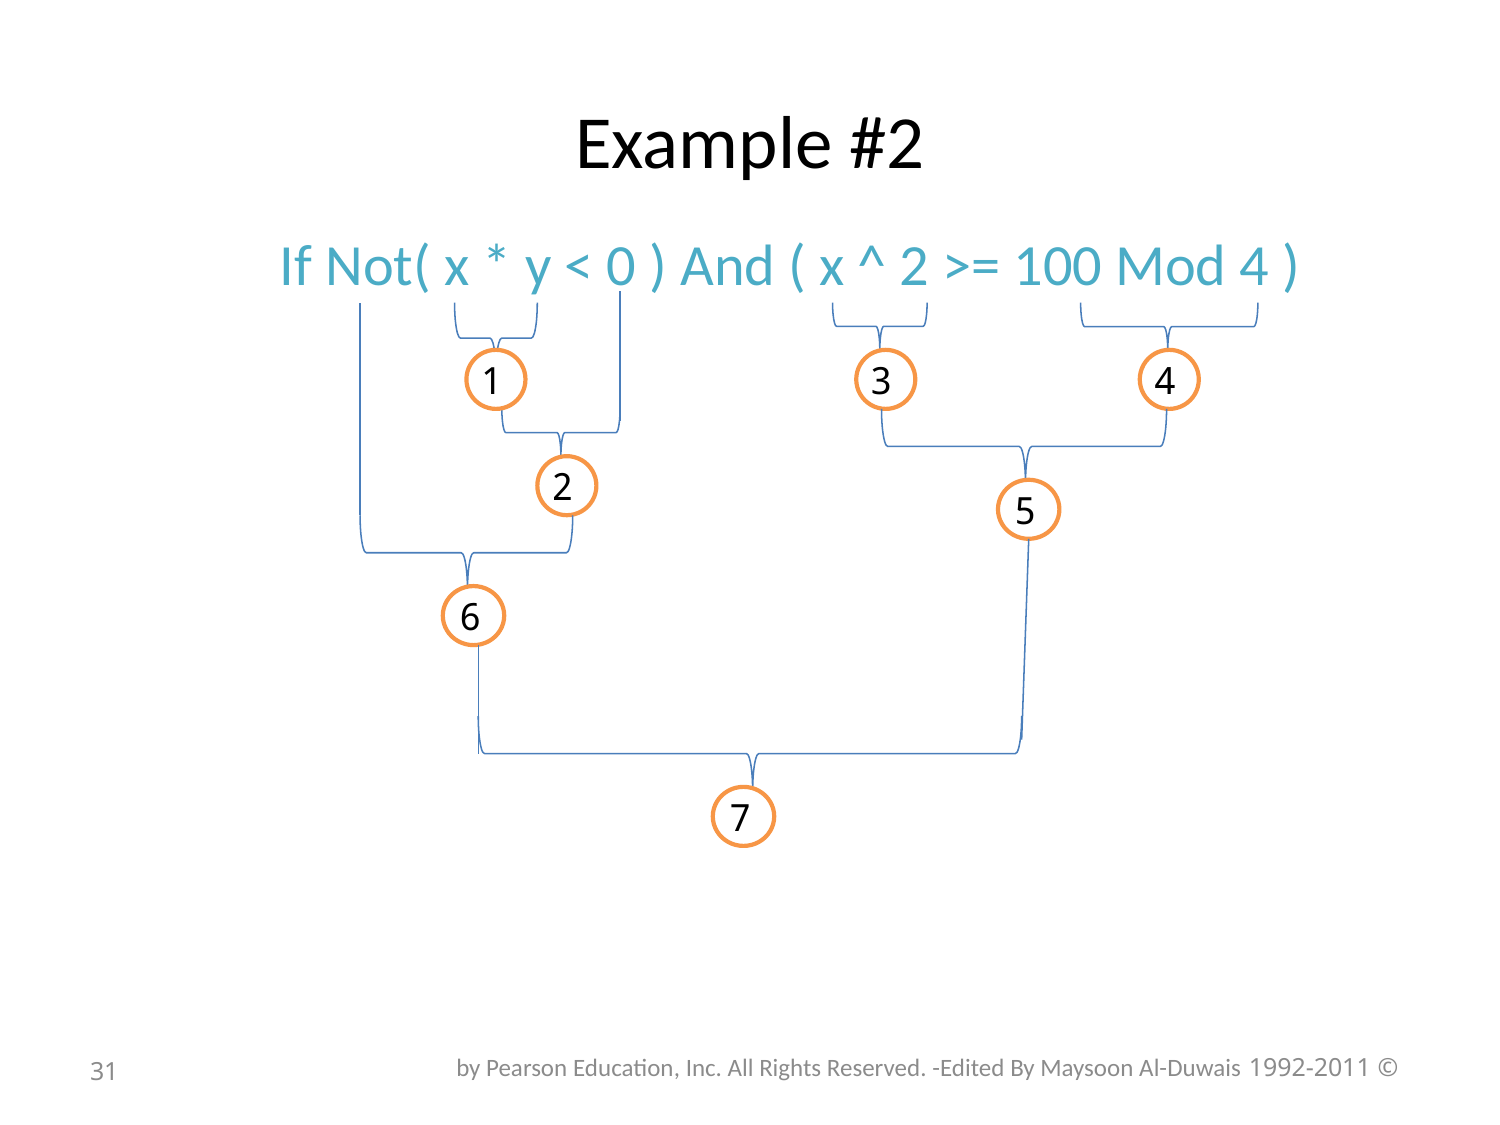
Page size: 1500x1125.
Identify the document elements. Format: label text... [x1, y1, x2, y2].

title Example #2 [75, 45, 1425, 233]
text_box 2 [535, 454, 599, 517]
text_box 6 [440, 583, 507, 648]
text_box [1079, 302, 1259, 347]
list If Not( x * y < 0 ) And ( x ^ 2 >= 100 Mod 4 ) [194, 219, 1400, 963]
slide_number 31 [75, 1042, 425, 1103]
text_box [479, 716, 1021, 786]
text_box 4 [1137, 347, 1201, 411]
text_box [501, 408, 620, 454]
text_box 1 [464, 347, 528, 411]
footer © 1992-2011 by Pearson Education, Inc. All Rights Reserved. -Edited By Maysoon Al-Duwais [431, 1046, 1424, 1087]
text_box [453, 302, 539, 347]
text_box 5 [995, 477, 1062, 541]
text_box [831, 302, 928, 348]
text_box [359, 515, 574, 584]
text_box 3 [854, 347, 918, 411]
text_box 7 [710, 784, 777, 848]
text_box [880, 408, 1168, 477]
